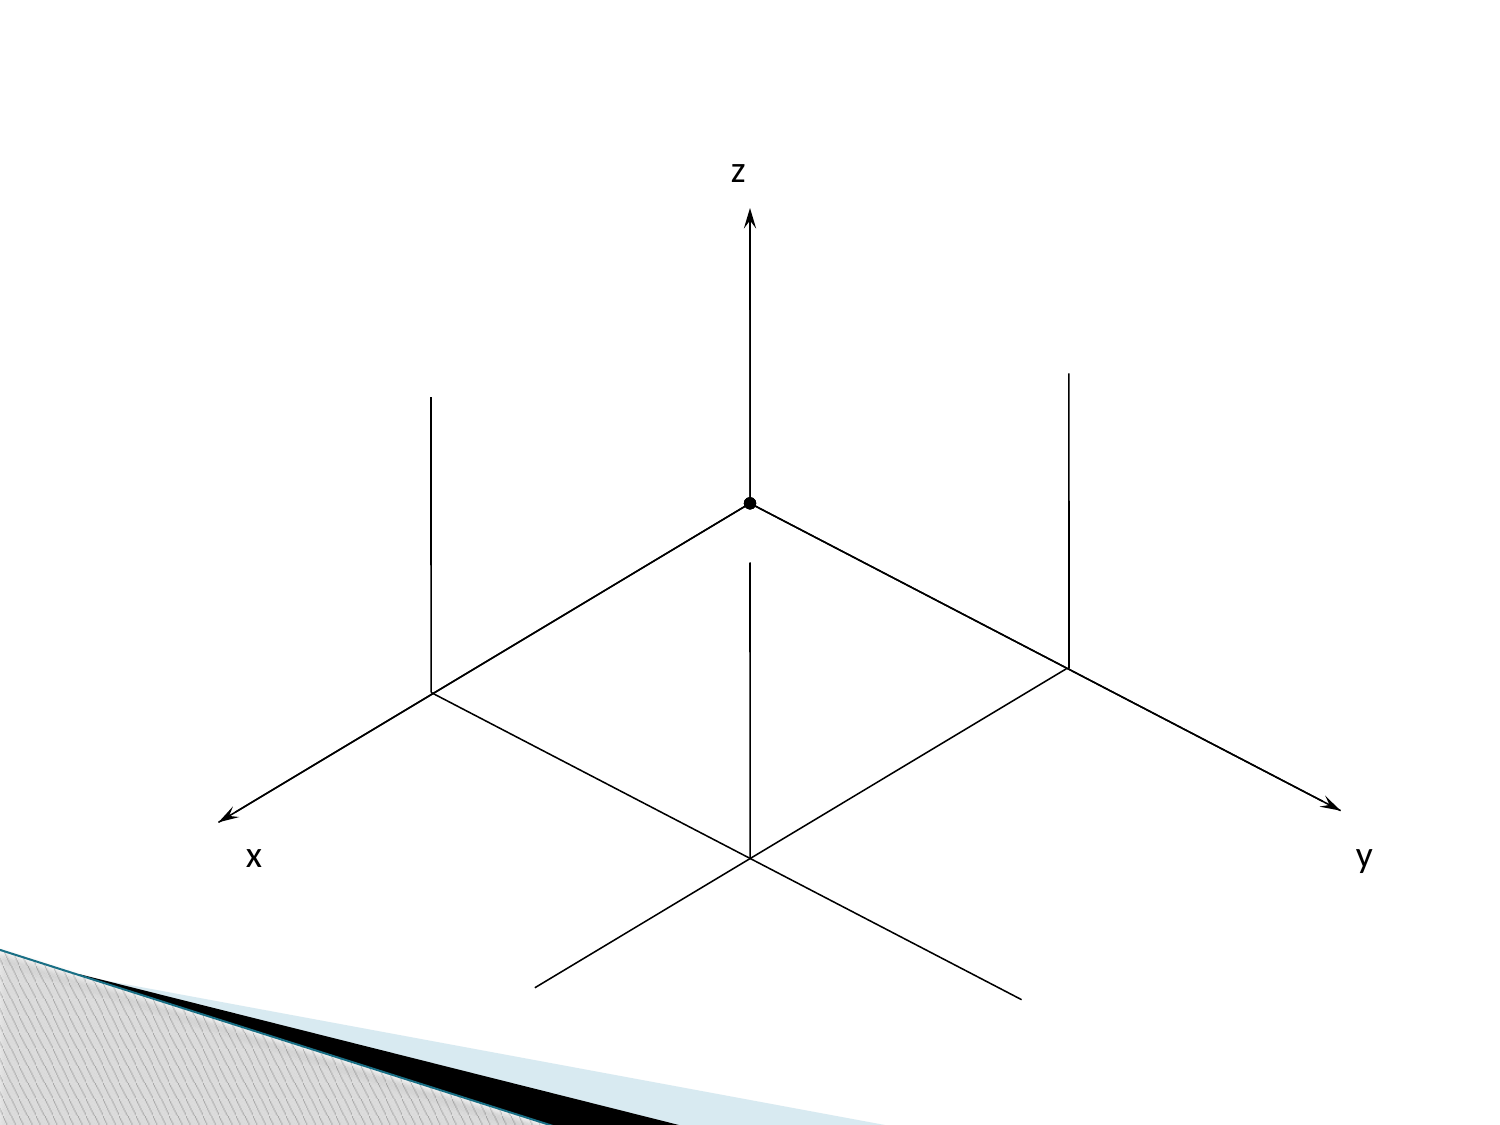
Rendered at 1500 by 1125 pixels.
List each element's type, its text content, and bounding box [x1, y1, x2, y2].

text_box [1319, 795, 1340, 811]
text_box [743, 497, 757, 510]
text_box x [218, 822, 290, 883]
text_box [218, 806, 240, 822]
text_box z [702, 137, 774, 197]
text_box [743, 208, 757, 229]
text_box y [1328, 822, 1400, 883]
